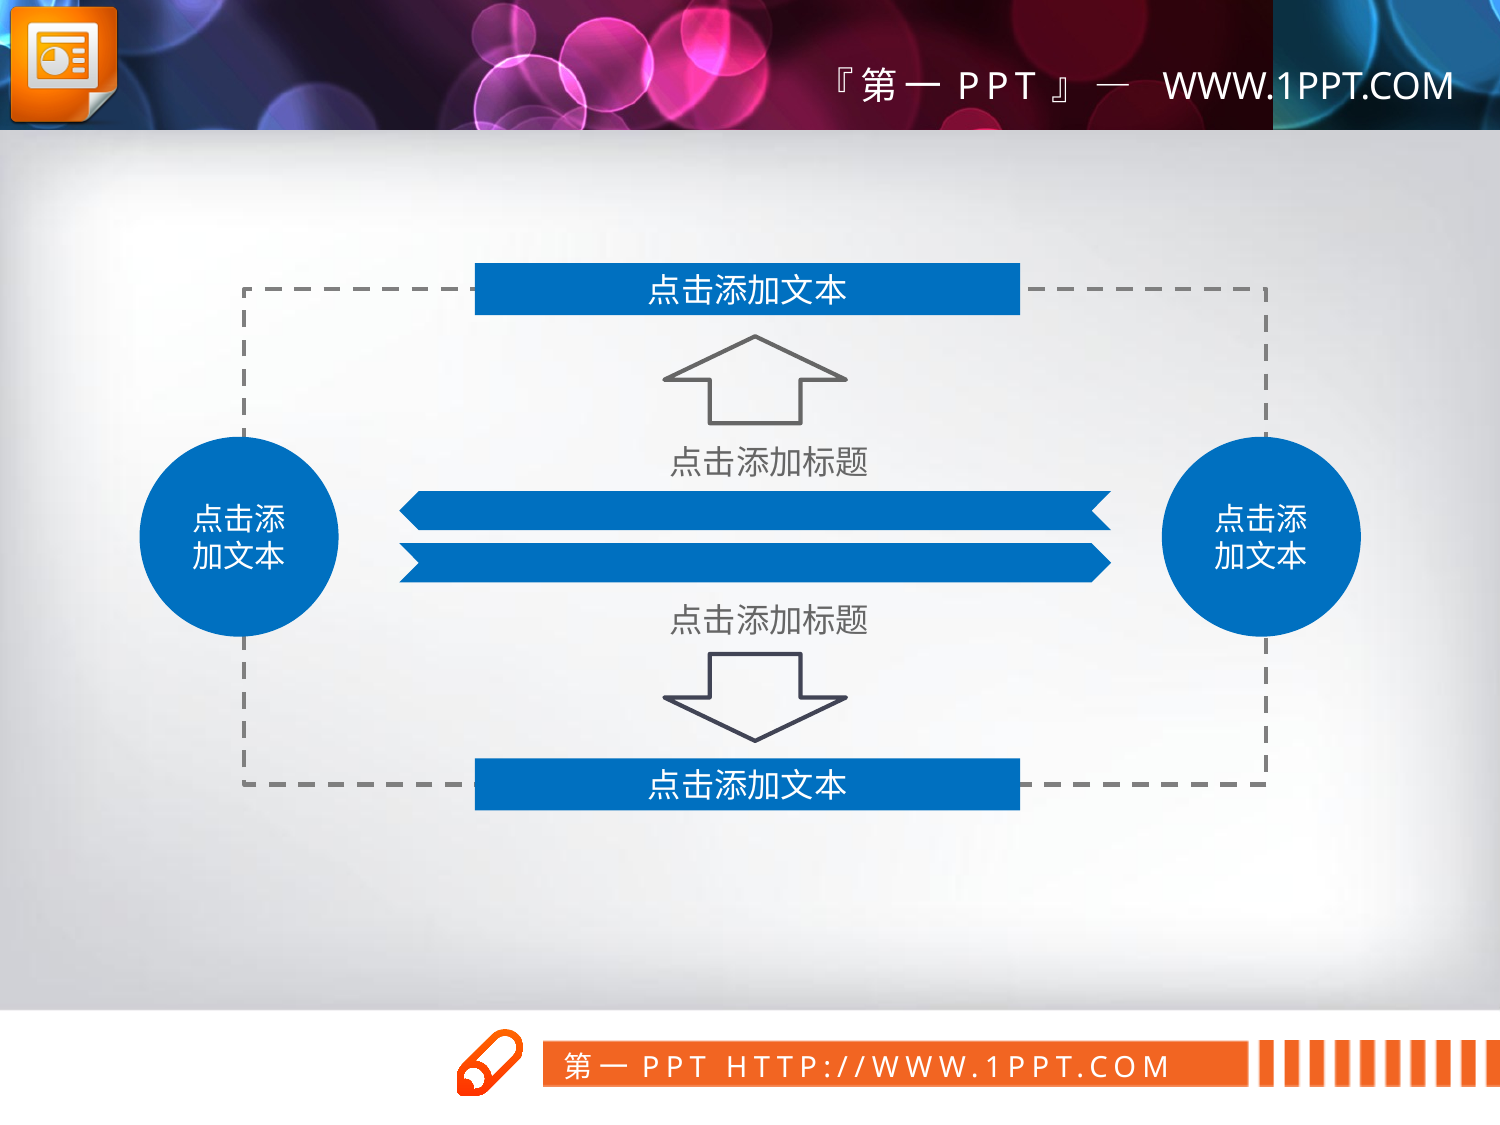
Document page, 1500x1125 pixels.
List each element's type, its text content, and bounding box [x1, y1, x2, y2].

text_box 点击添加文本 [474, 263, 1021, 316]
text_box 点击添加标题 [658, 435, 881, 487]
text_box [664, 653, 847, 741]
text_box 点击添加文本 [474, 758, 1021, 811]
text_box [664, 336, 847, 424]
text_box 点击添加标题 [658, 593, 881, 645]
text_box 点击添加文本 [1161, 436, 1361, 637]
text_box [399, 491, 1112, 531]
picture [0, 0, 1500, 1012]
text_box [399, 543, 1112, 583]
picture [543, 1040, 1500, 1087]
text_box 点击添加文本 [139, 436, 339, 637]
text_box [244, 289, 1267, 785]
